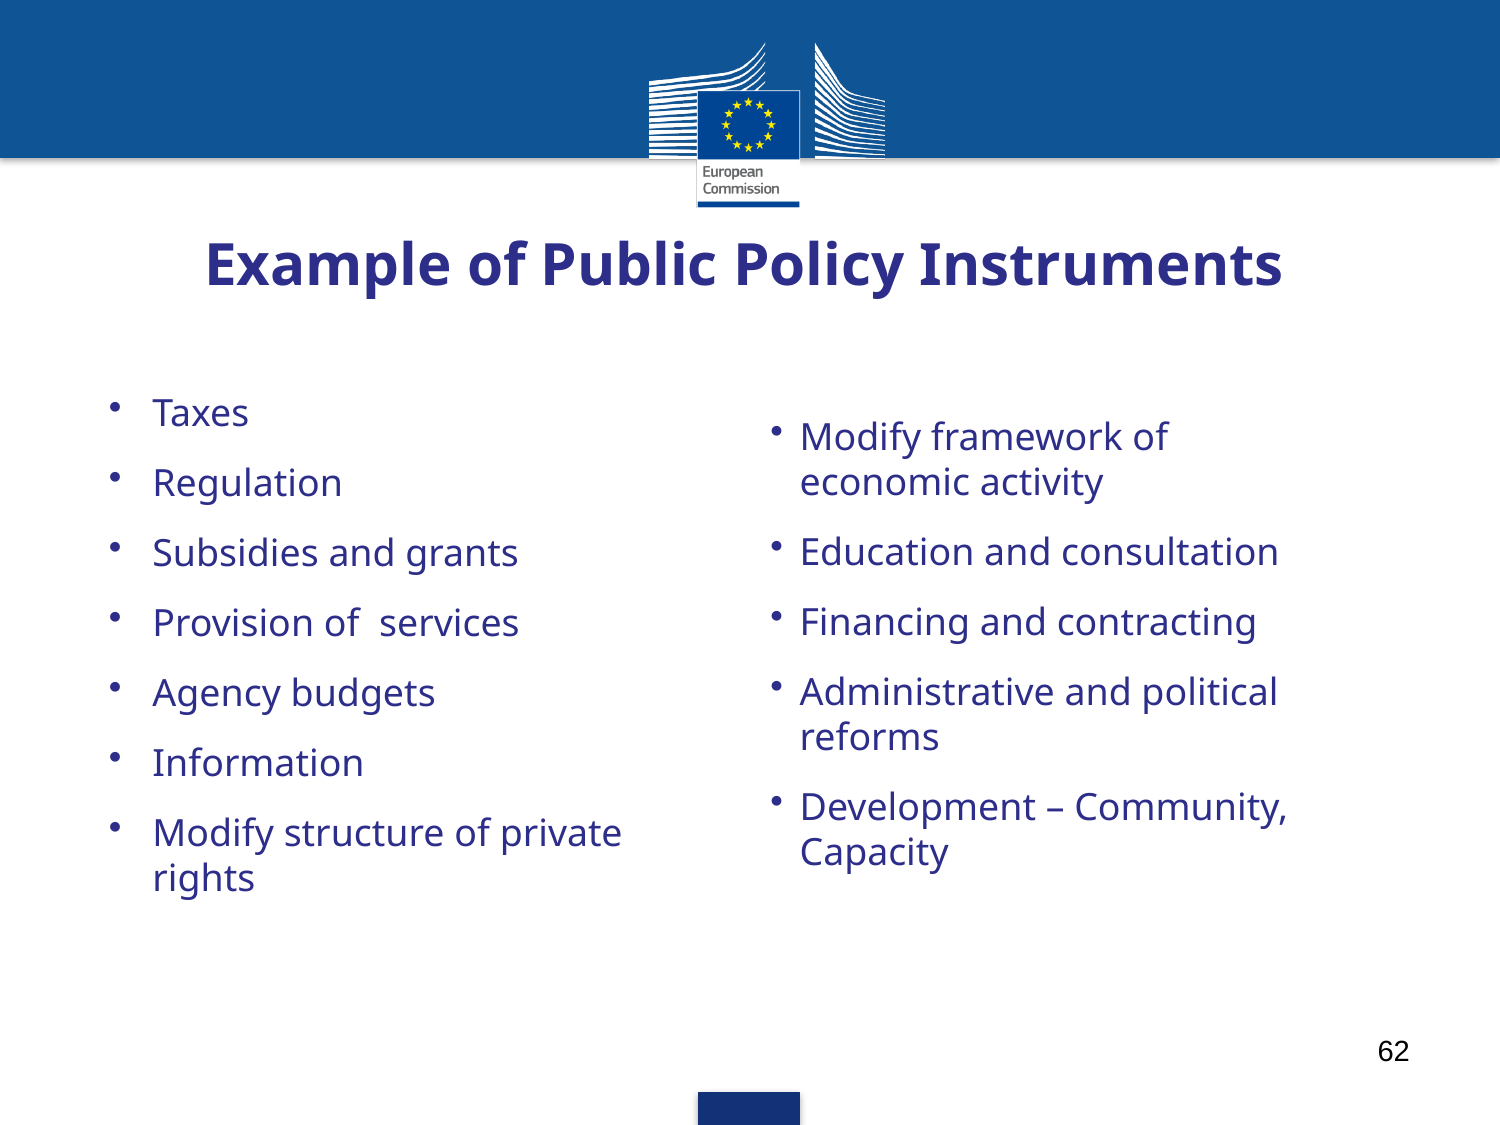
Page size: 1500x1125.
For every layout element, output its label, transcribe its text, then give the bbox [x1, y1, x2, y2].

text_box Taxes Regulation Subsidies and grants Provision of services Agency budgets Information Modify structure of private rights [64, 381, 680, 907]
text_box Example of Public Policy Instruments [53, 219, 1436, 305]
slide_number 62 [1074, 1024, 1426, 1103]
text_box Modify framework of economic activity Education and consultation Financing and contracting Administrative and political reforms Development – Community, Capacity [726, 405, 1341, 881]
picture [649, 42, 885, 208]
